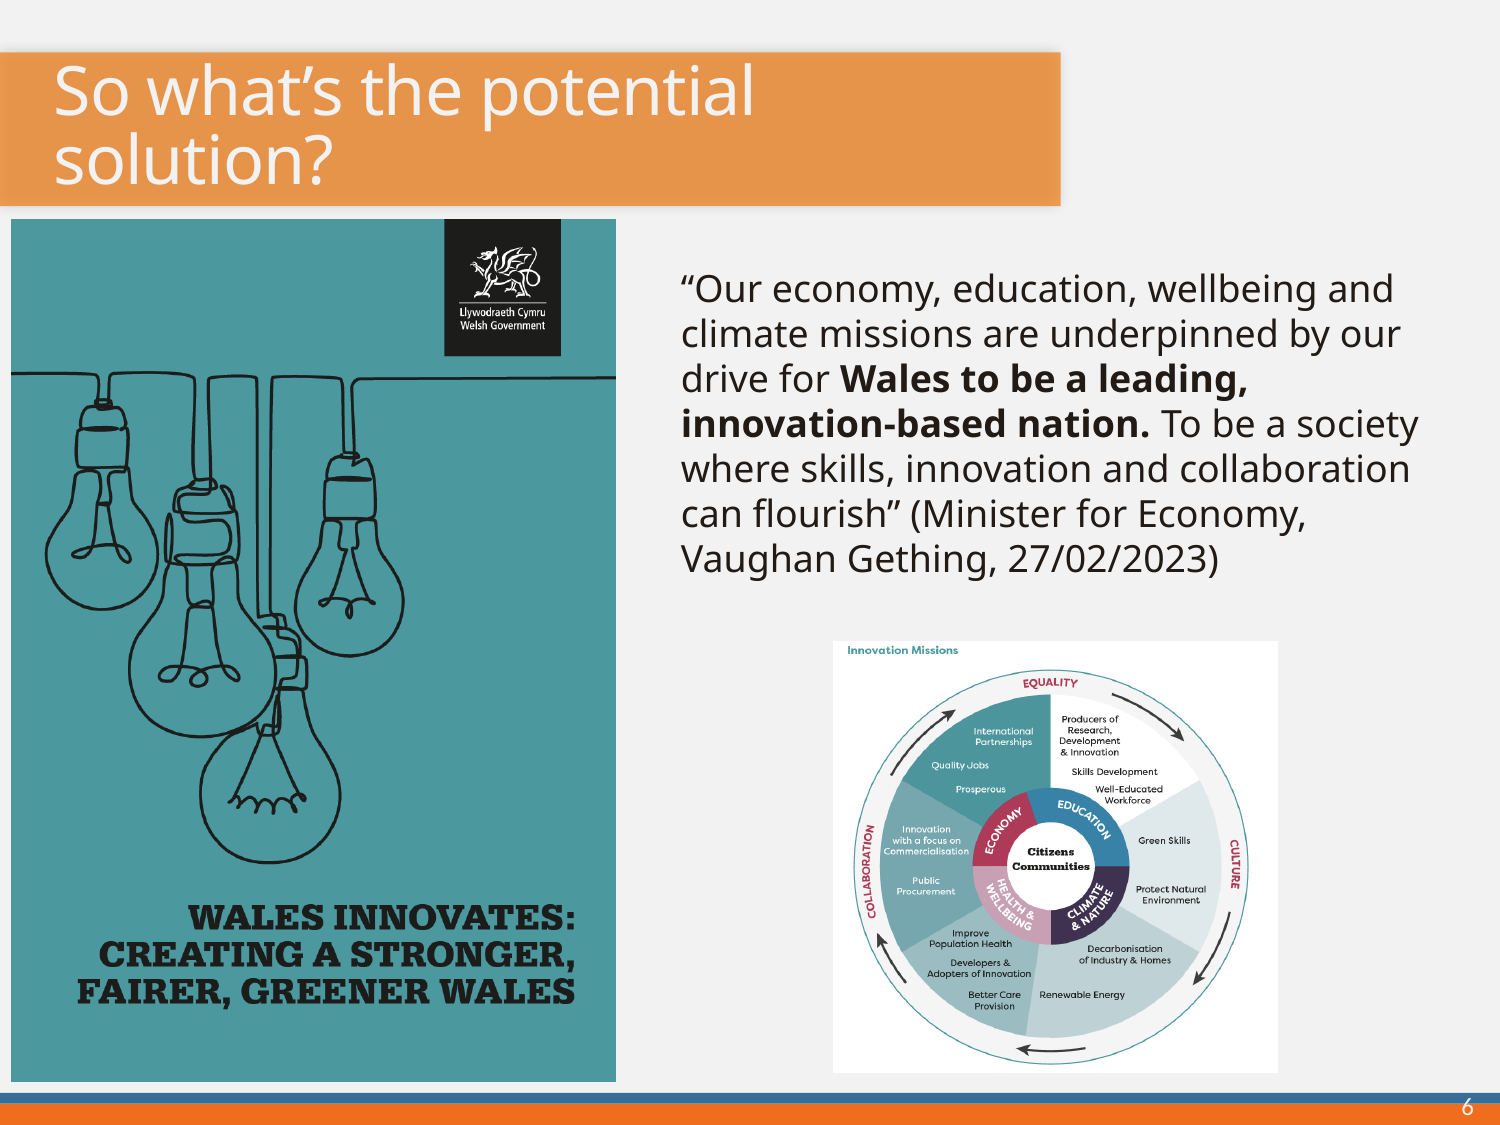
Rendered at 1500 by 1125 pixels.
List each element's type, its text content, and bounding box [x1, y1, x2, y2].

slide_number 6 [1406, 1081, 1489, 1125]
picture [10, 218, 617, 1083]
title So what’s the potential solution? [0, 52, 1061, 207]
text_box “Our economy, education, wellbeing and climate missions are underpinned by our drive for Wales to be a leading, innovation-based nation. To be a society where skills, innovation and collaboration can flourish” (Minister for Economy, Vaughan Gething, 27/02/2023) [666, 257, 1445, 587]
picture [832, 640, 1278, 1074]
